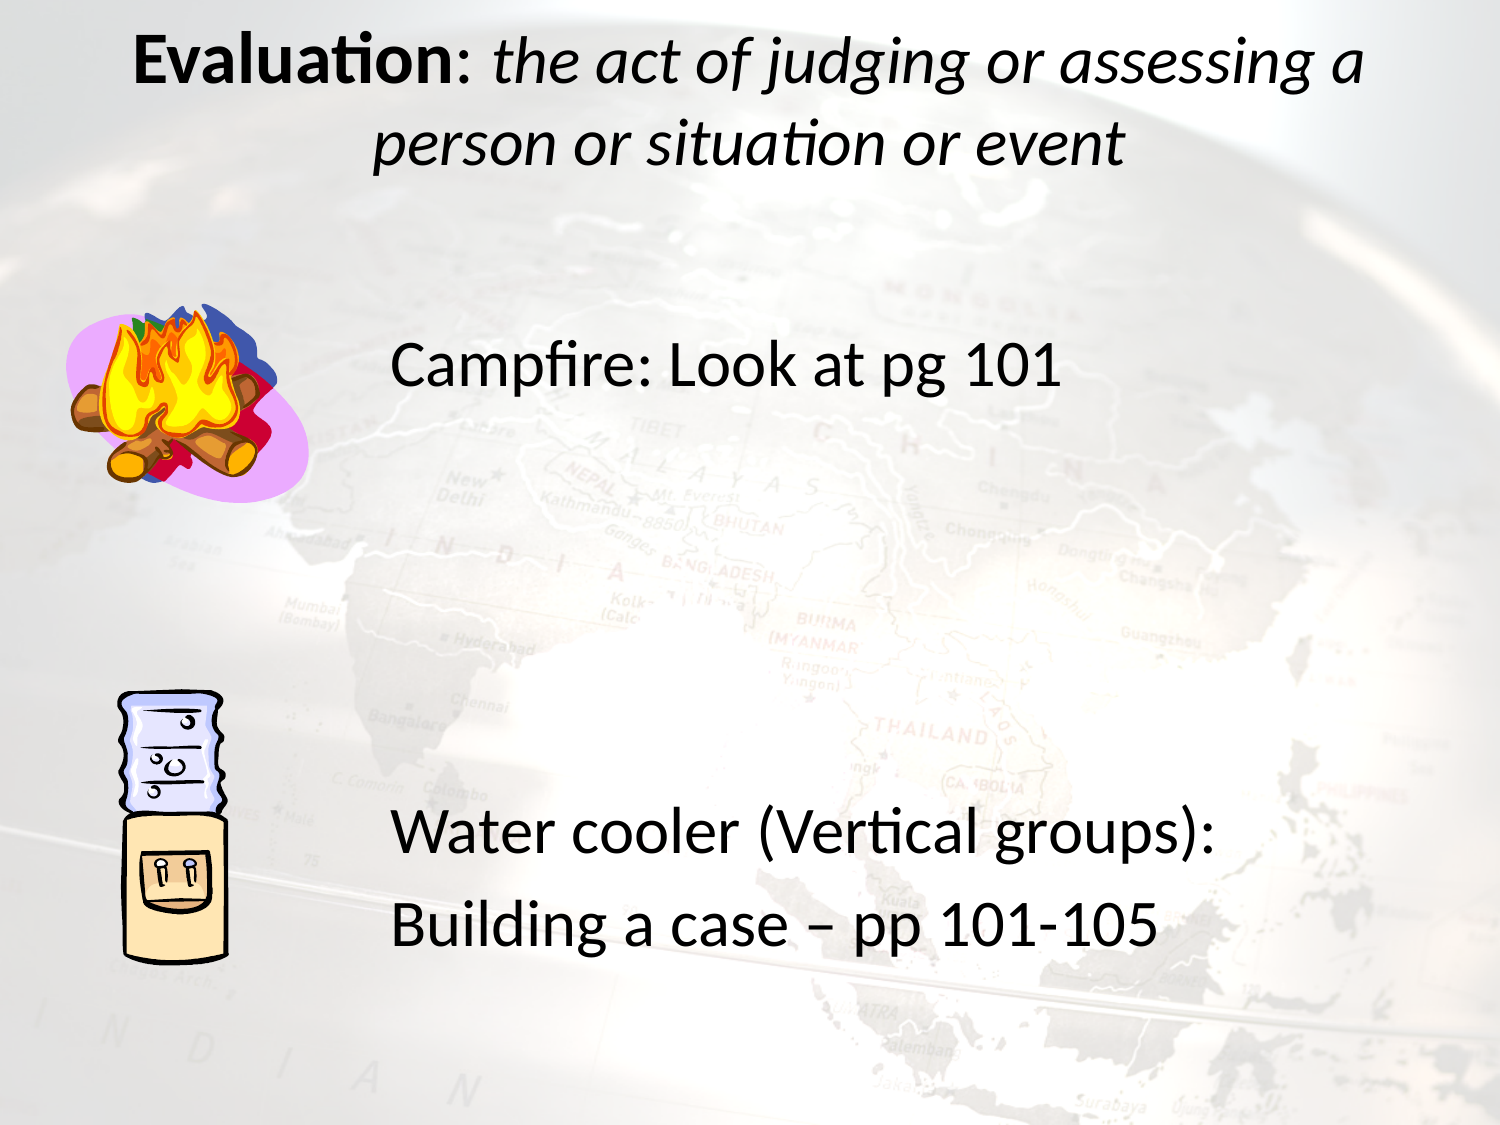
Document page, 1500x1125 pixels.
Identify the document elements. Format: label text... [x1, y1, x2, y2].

list Campfire: Look at pg 101 Water cooler (Vertical groups): Building a case – pp 101-105 [375, 312, 1425, 1005]
picture [62, 299, 313, 507]
picture [112, 687, 234, 971]
title Evaluation: the act of judging or assessing a person or situation or event [75, 0, 1425, 188]
